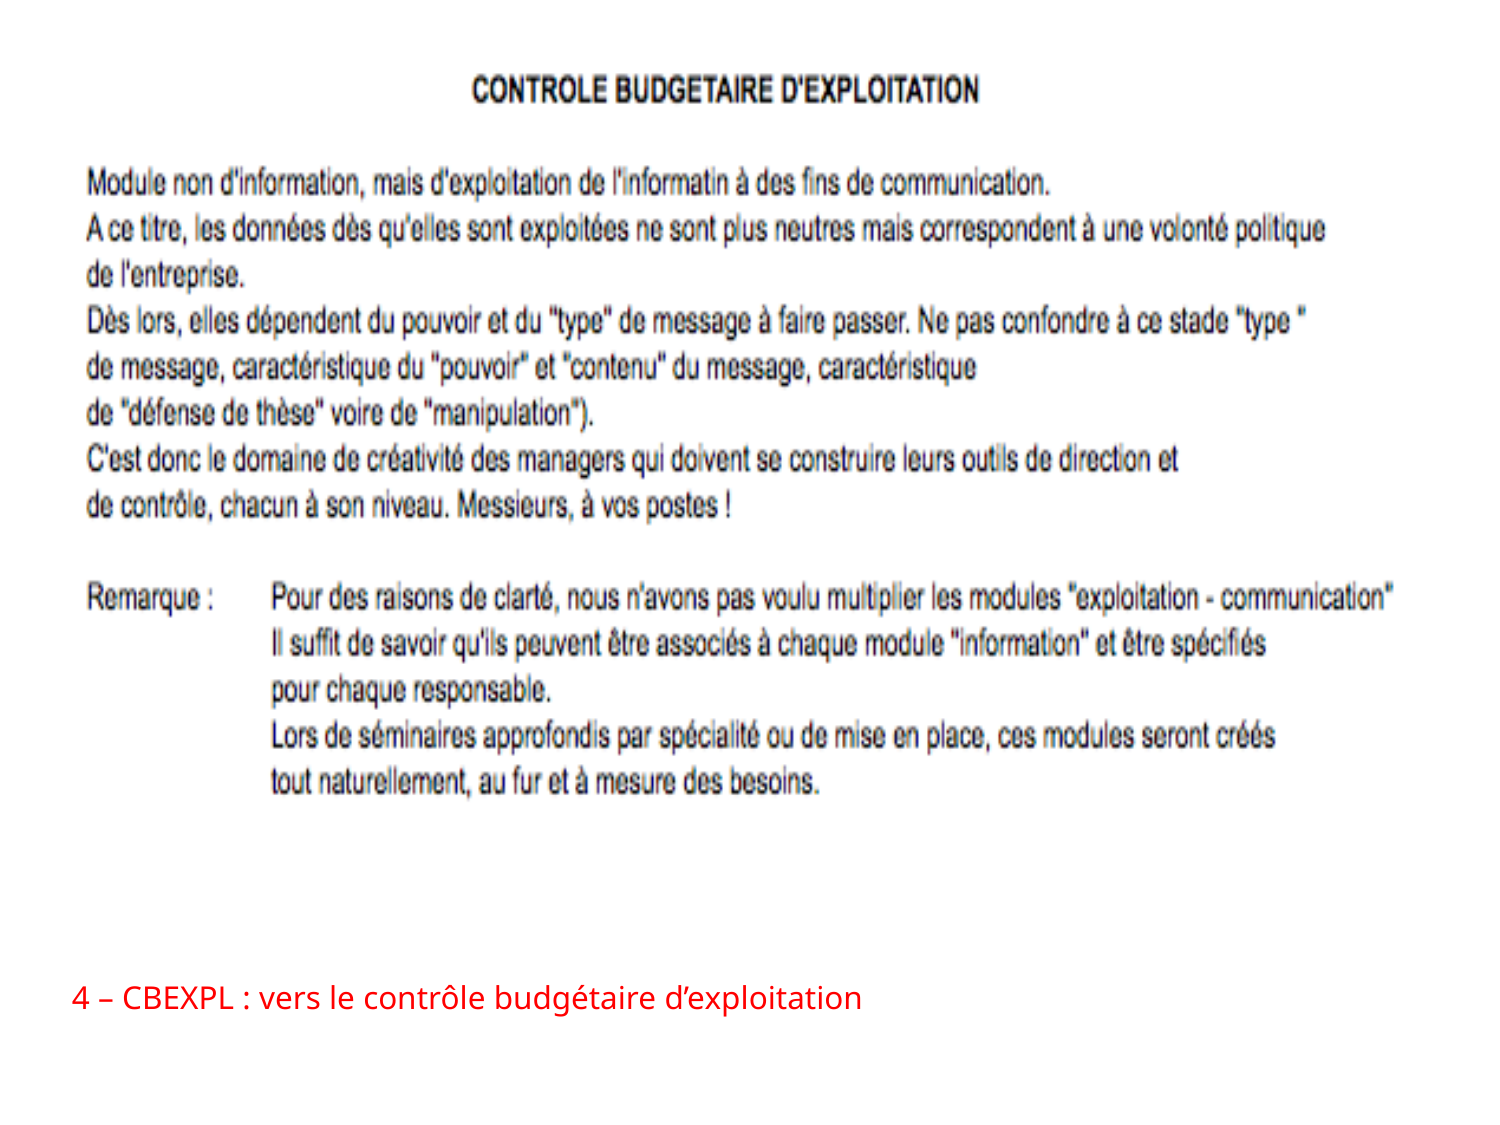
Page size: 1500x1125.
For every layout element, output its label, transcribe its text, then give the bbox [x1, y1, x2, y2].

picture [0, 71, 1493, 913]
list 4 – CBEXPL : vers le contrôle budgétaire d’exploitation [56, 970, 968, 1051]
